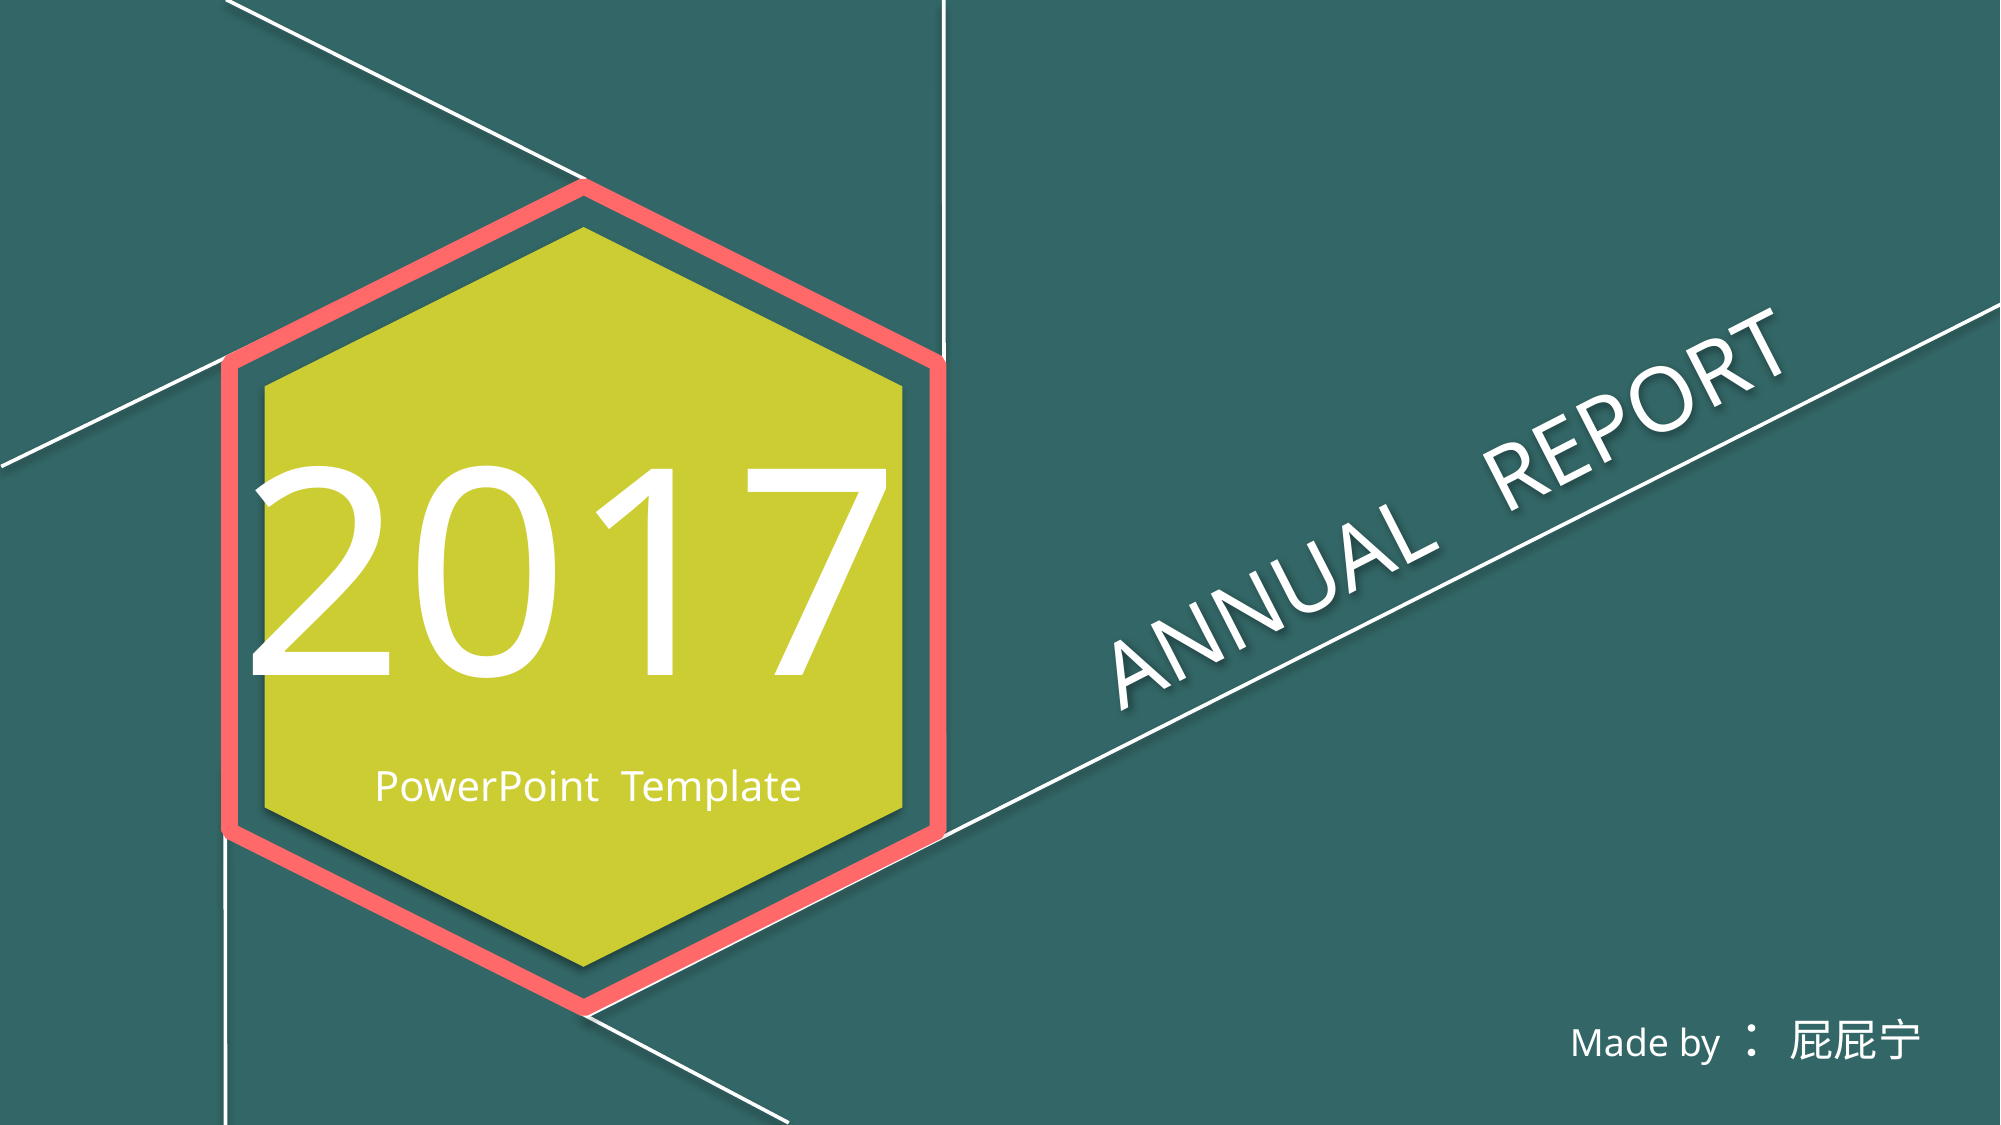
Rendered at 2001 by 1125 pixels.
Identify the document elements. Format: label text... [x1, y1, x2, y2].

text_box [229, 186, 939, 1009]
text_box 2017 [224, 379, 229, 742]
text_box Made by ：屁屁宁 [1555, 999, 2000, 1075]
text_box ANNUAL REPORT [1064, 270, 1826, 741]
